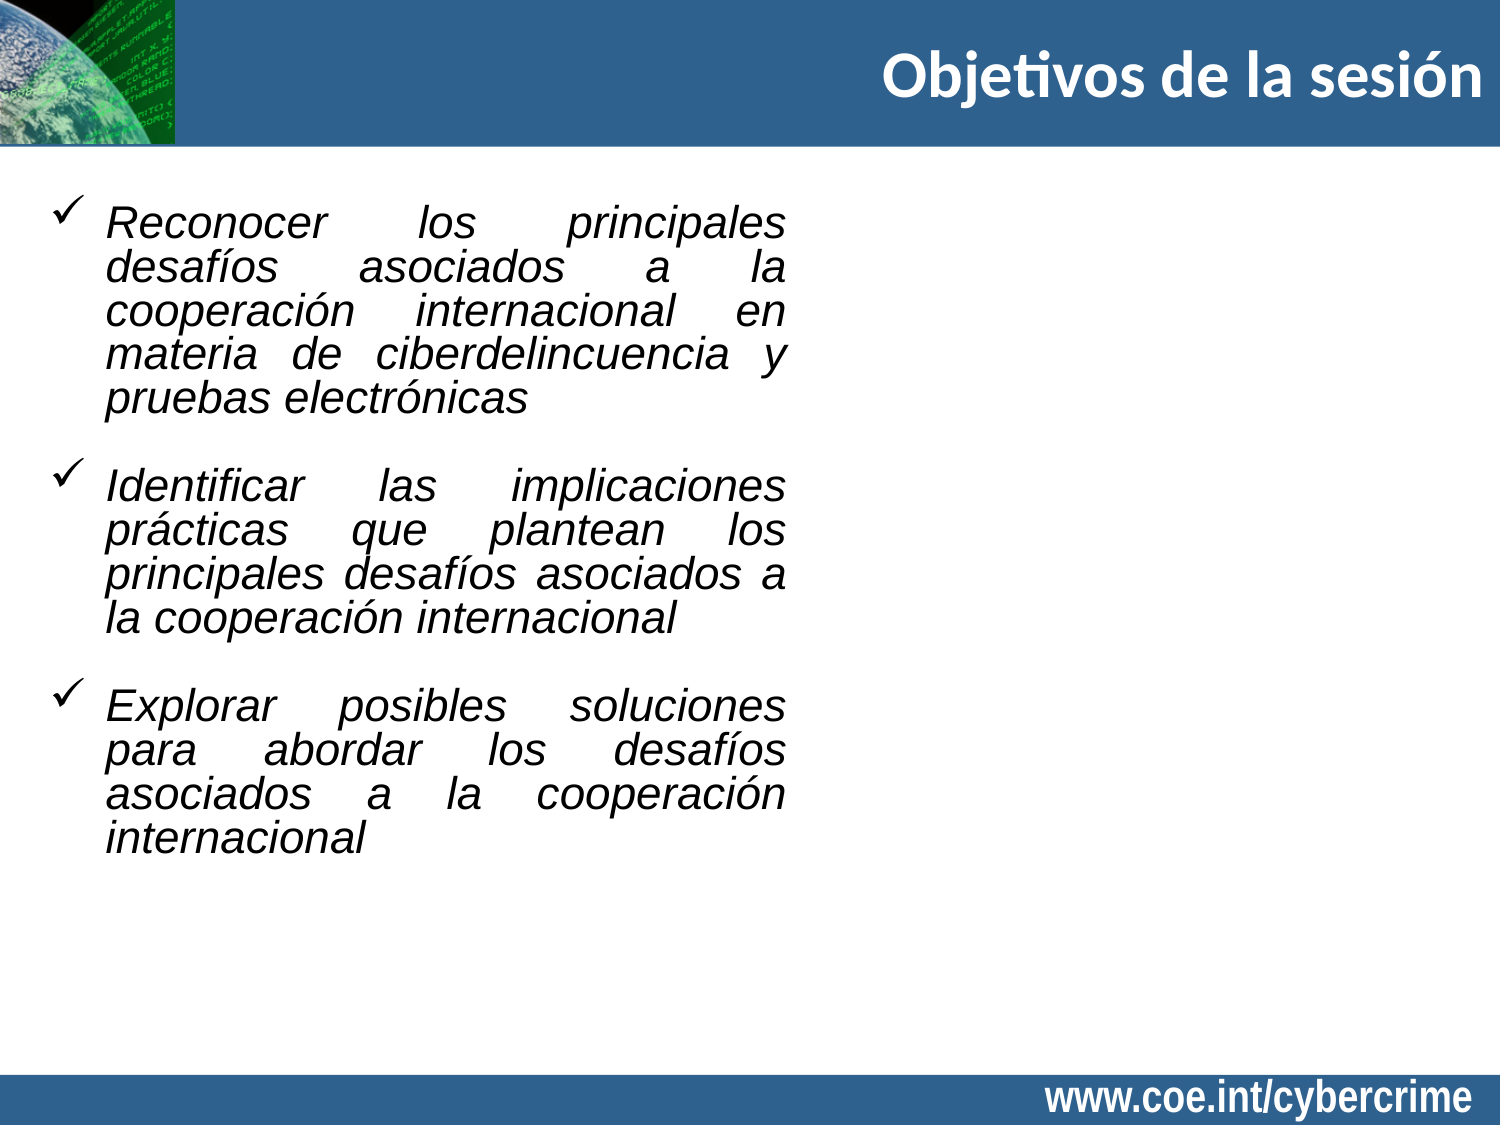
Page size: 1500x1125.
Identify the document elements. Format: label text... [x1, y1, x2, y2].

text_box www.coe.int/cybercrime [1030, 1059, 1500, 1125]
text_box Objetivos de la sesión [177, 0, 1500, 149]
picture [0, 0, 175, 144]
text_box [0, 1073, 1030, 1125]
text_box Reconocer los principales desafíos asociados a la cooperación internacional en materia de ciberdelincuencia y pruebas electrónicas Identificar las implicaciones prácticas que plantean los principales desafíos asociados a la cooperación internacional Explorar posibles soluciones para abordar los desafíos asociados a la cooperación internacional [34, 195, 802, 1002]
